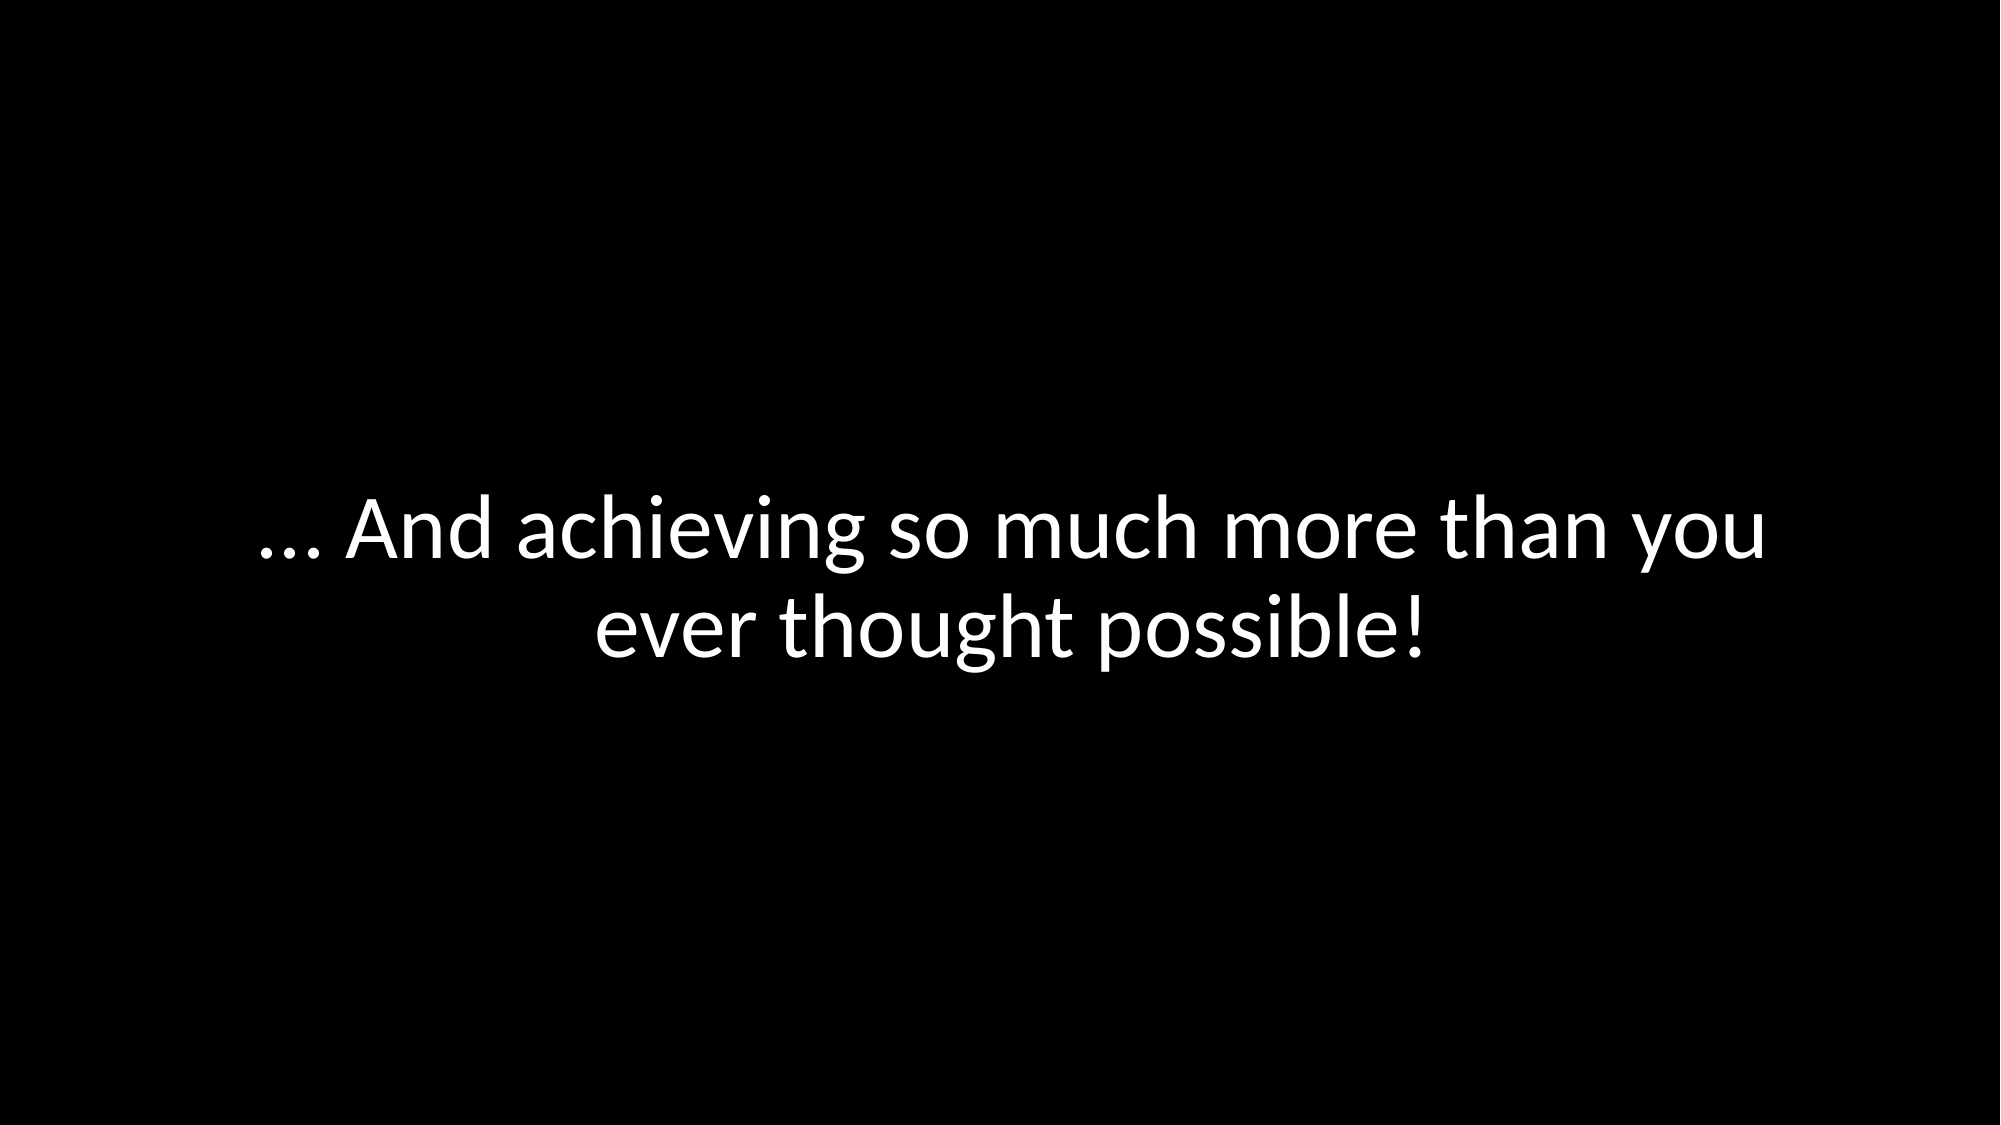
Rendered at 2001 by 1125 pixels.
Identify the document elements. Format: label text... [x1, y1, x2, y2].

list ... And achieving so much more than you ever thought possible! [150, 471, 1876, 1027]
